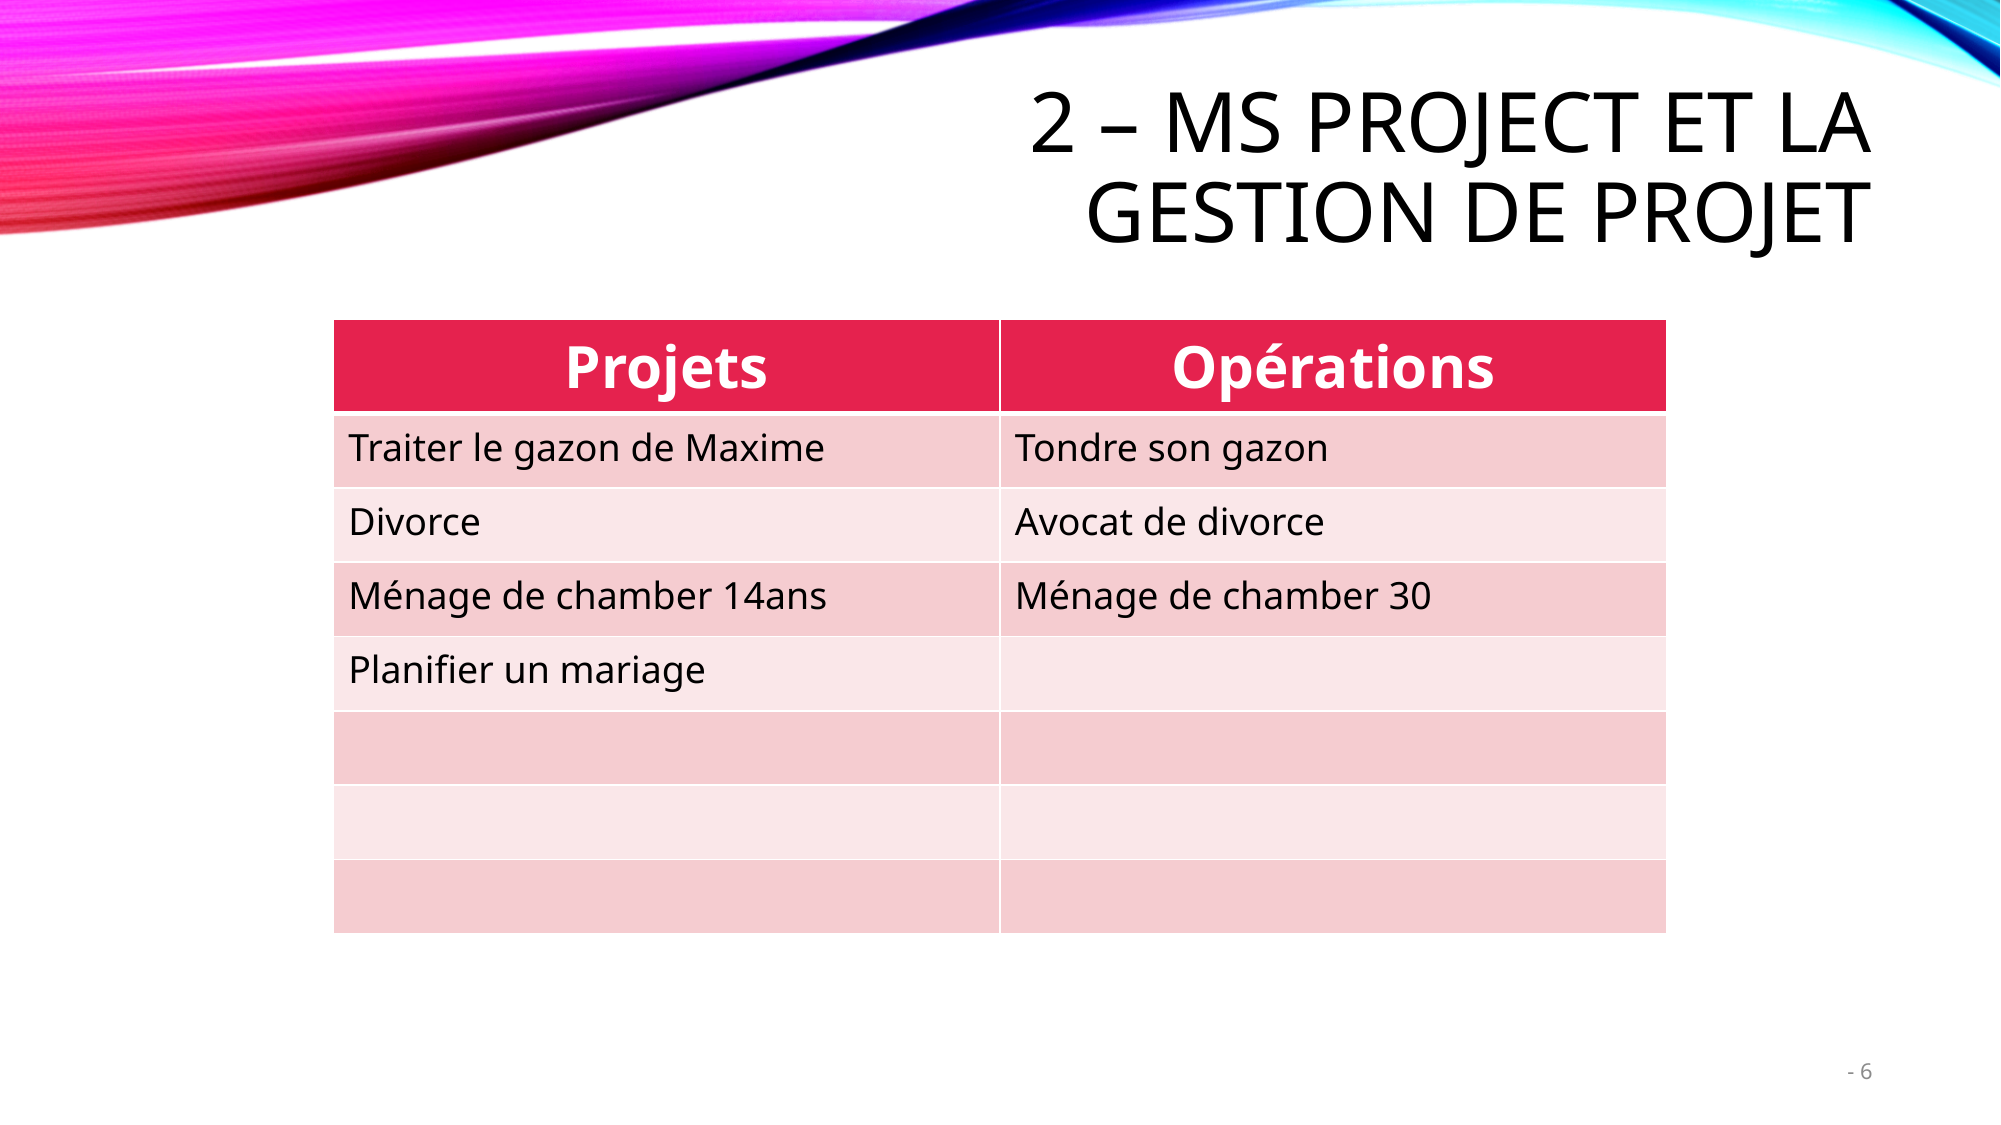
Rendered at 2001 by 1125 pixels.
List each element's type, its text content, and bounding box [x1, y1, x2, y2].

table_cell Avocat de divorce [1001, 489, 1666, 561]
table_cell [334, 860, 999, 933]
table_cell Ménage de chamber 30 [1001, 563, 1666, 636]
picture [1890, 0, 2000, 75]
picture [1910, 0, 2000, 45]
slide_number 6 [1808, 1042, 1888, 1103]
title 2 – MS Project et la gestion de projet [638, 64, 1888, 277]
table_cell Divorce [334, 489, 999, 561]
table_cell [1001, 860, 1666, 933]
table_cell [334, 712, 999, 784]
table_cell [334, 786, 999, 859]
table_header Opérations [1001, 320, 1666, 411]
table_cell [1001, 712, 1666, 784]
table_cell Ménage de chamber 14ans [334, 563, 999, 636]
table_cell [1001, 637, 1666, 710]
picture [0, 0, 2000, 237]
table_cell Traiter le gazon de Maxime [334, 416, 999, 487]
table_cell Planifier un mariage [334, 637, 999, 710]
table_header Projets [334, 320, 999, 411]
table_cell [1001, 786, 1666, 859]
table_cell Tondre son gazon [1001, 416, 1666, 487]
